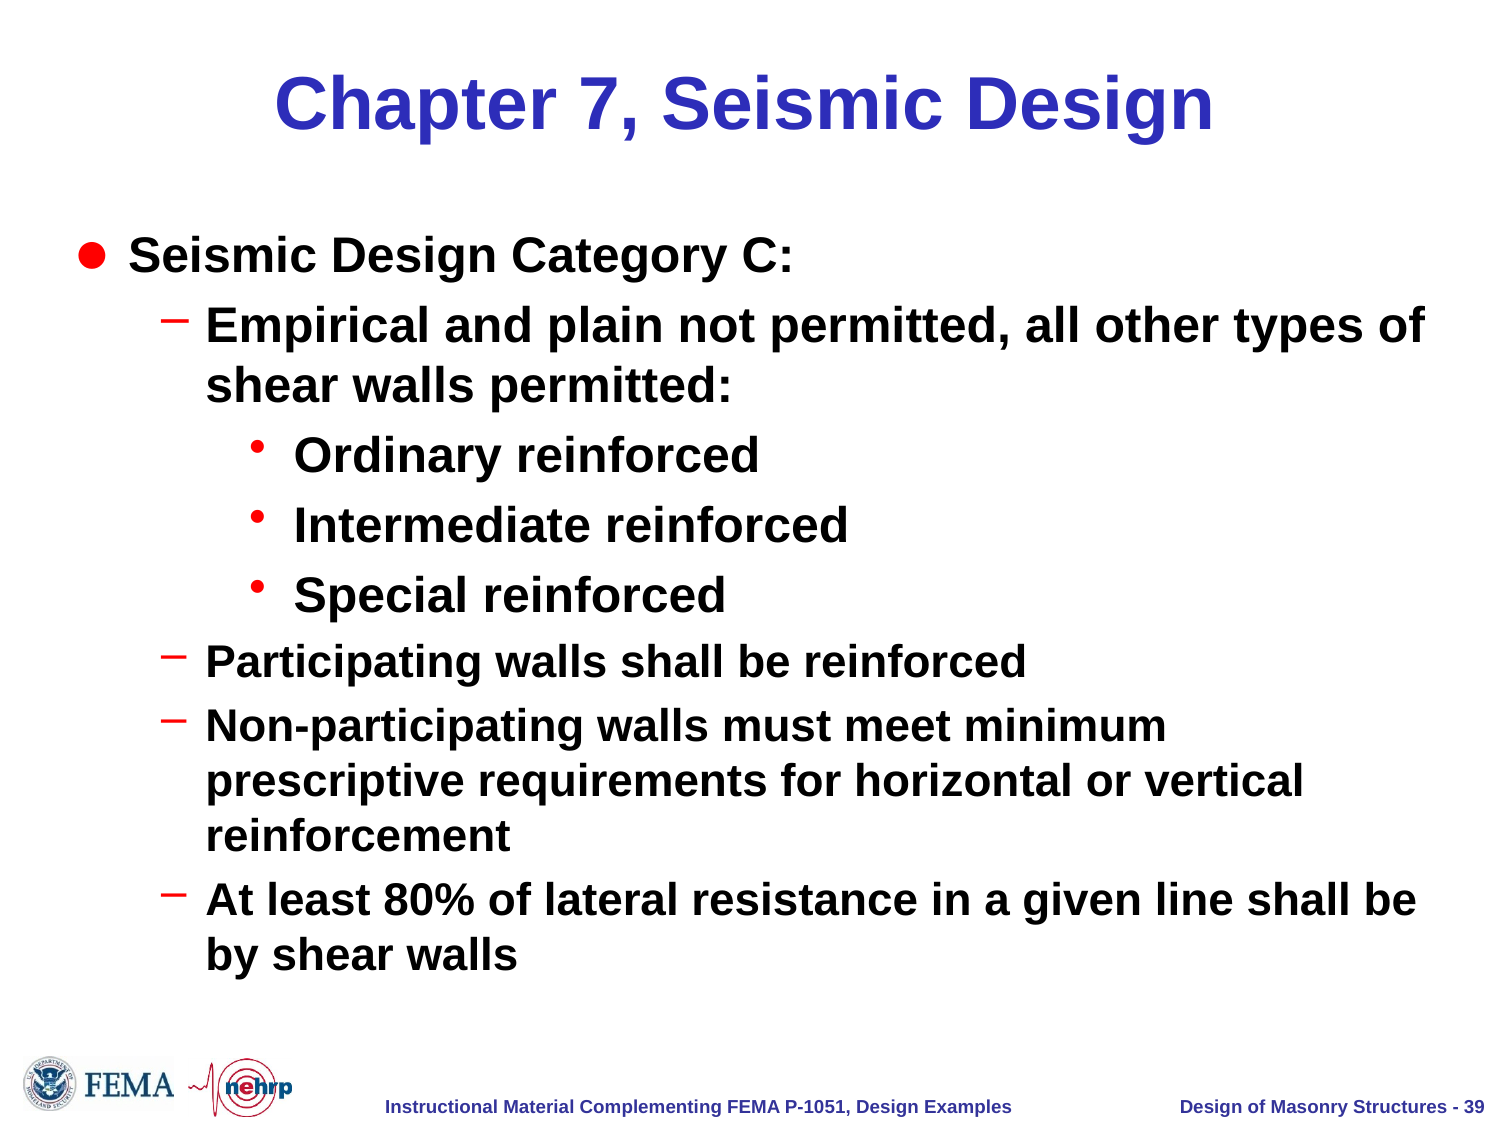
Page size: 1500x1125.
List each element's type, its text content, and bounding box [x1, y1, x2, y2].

picture [188, 1058, 292, 1117]
title Chapter 7, Seismic Design [70, 40, 1420, 152]
slide_number Design of Masonry Structures - 39 [1042, 1077, 1500, 1125]
footer Instructional Material Complementing FEMA P-1051, Design Examples [337, 1087, 1042, 1125]
list Seismic Design Category C: Empirical and plain not permitted, all other types of shear walls permitted: Ordinary reinforced Intermediate reinforced Special reinforced Participating walls shall be reinforced Non-participating walls must meet minimum prescriptive requirements for horizontal or vertical reinforcement At least 80% of lateral resistance in a given line shall be by shear walls [58, 215, 1442, 1021]
picture [23, 1056, 174, 1111]
